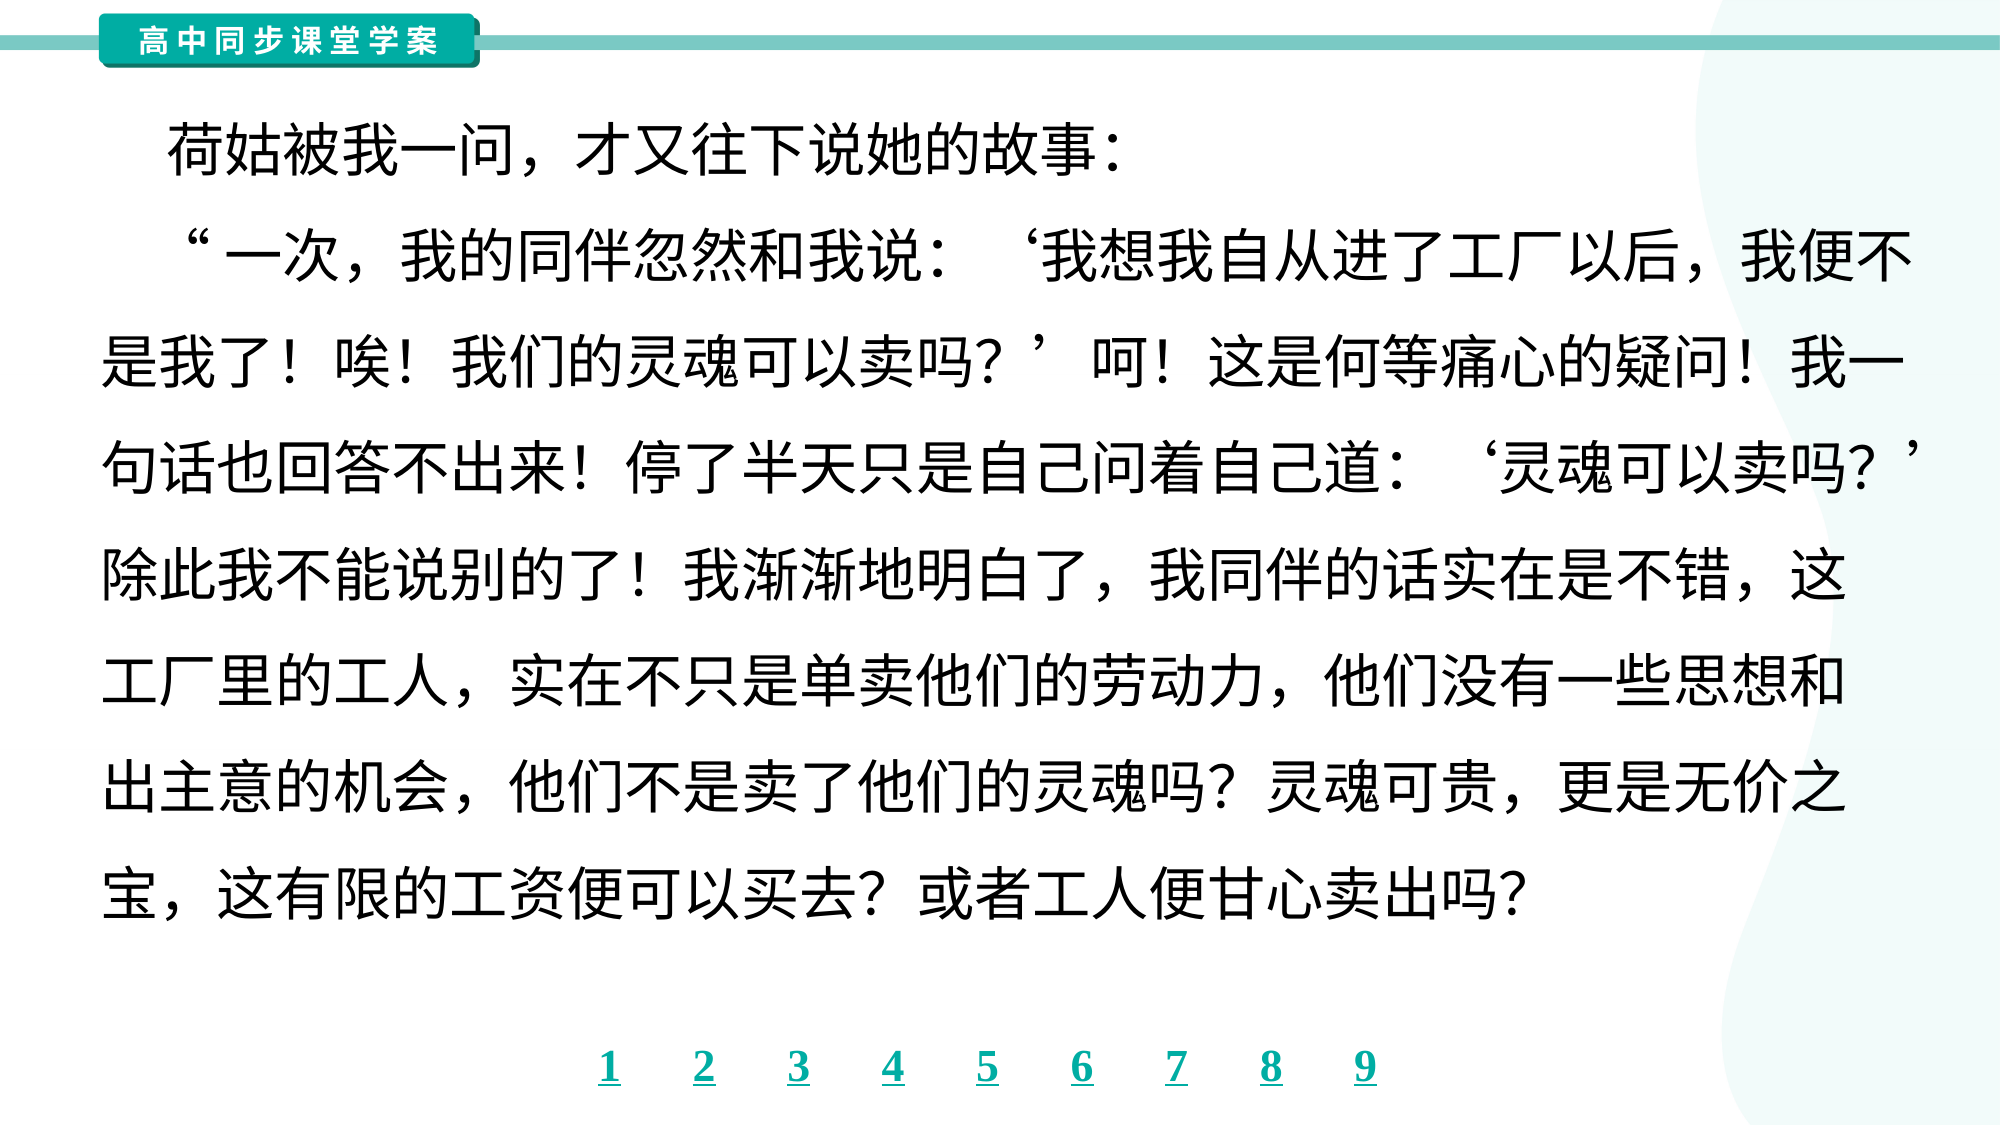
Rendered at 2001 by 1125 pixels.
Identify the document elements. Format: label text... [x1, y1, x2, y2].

text_box 荷姑被我一问，才又往下说她的故事： “一次，我的同伴忽然和我说：‘我想我自从进了工厂以后，我便不 是我了！唉！我们的灵魂可以卖吗？’呵！这是何等痛心的疑问！我一 句话也回答不出来！停了半天只是自己问着自己道：‘灵魂可以卖吗？’ 除此我不能说别的了！我渐渐地明白了，我同伴的话实在是不错，这 工厂里的工人，实在不只是单卖他们的劳动力，他们没有一些思想和 出主意的机会，他们不是卖了他们的灵魂吗？灵魂可贵，更是无价之 宝，这有限的工资便可以买去？或者工人便甘心卖出吗？ [100, 76, 1899, 927]
picture [0, 0, 2000, 1125]
